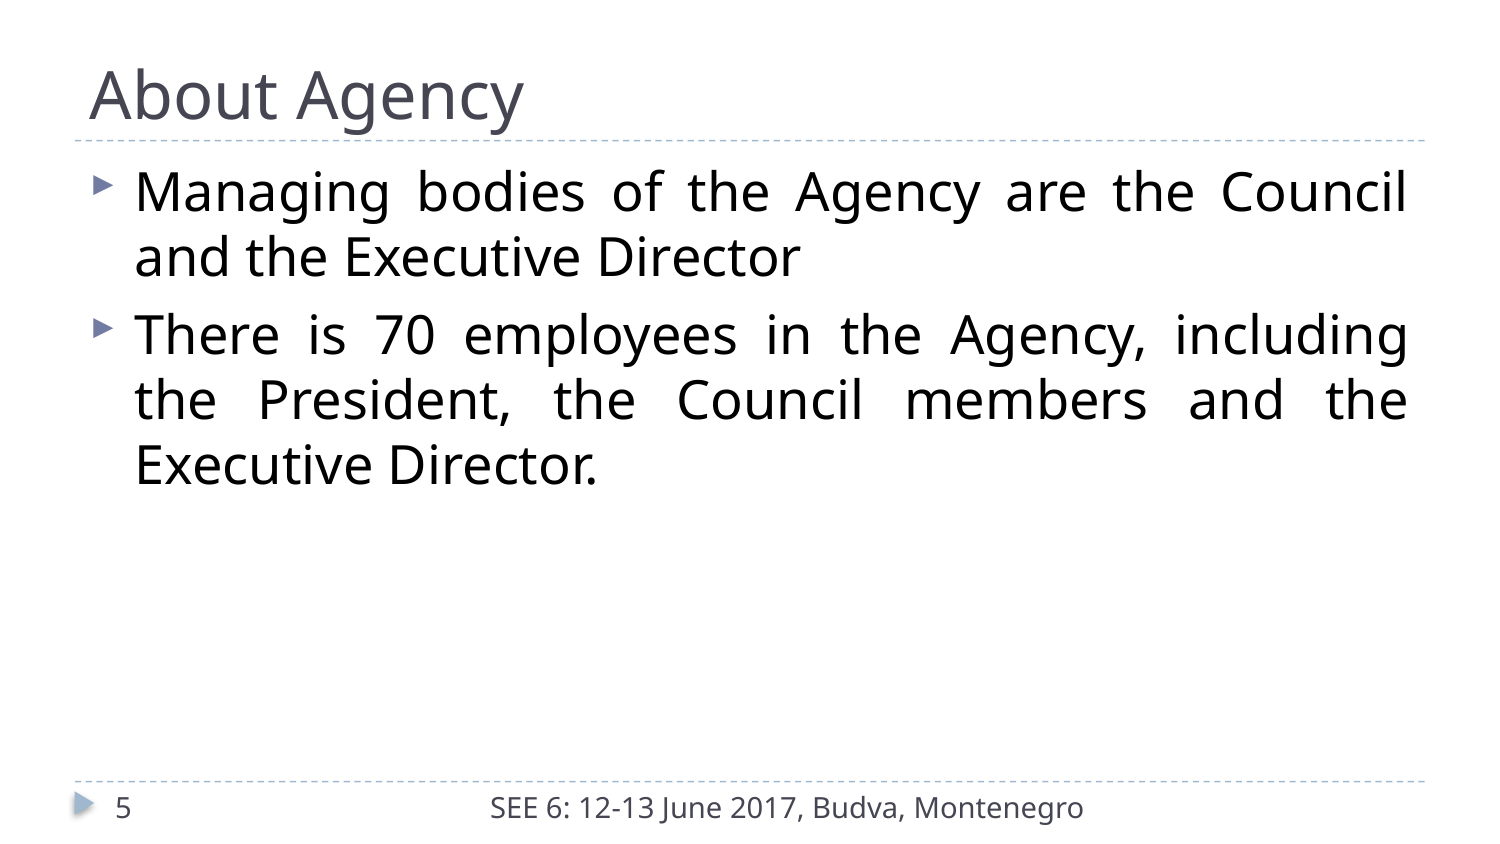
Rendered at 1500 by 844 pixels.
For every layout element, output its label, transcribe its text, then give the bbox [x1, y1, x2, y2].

list Managing bodies of the Agency are the Council and the Executive Director There is 70 employees in the Agency, including the President, the Council members and the Executive Director. [75, 150, 1425, 758]
footer SEE 6: 12-13 June 2017, Budva, Montenegro [475, 782, 1436, 827]
slide_number 5 [100, 782, 426, 827]
title About Agency [75, 18, 1425, 141]
